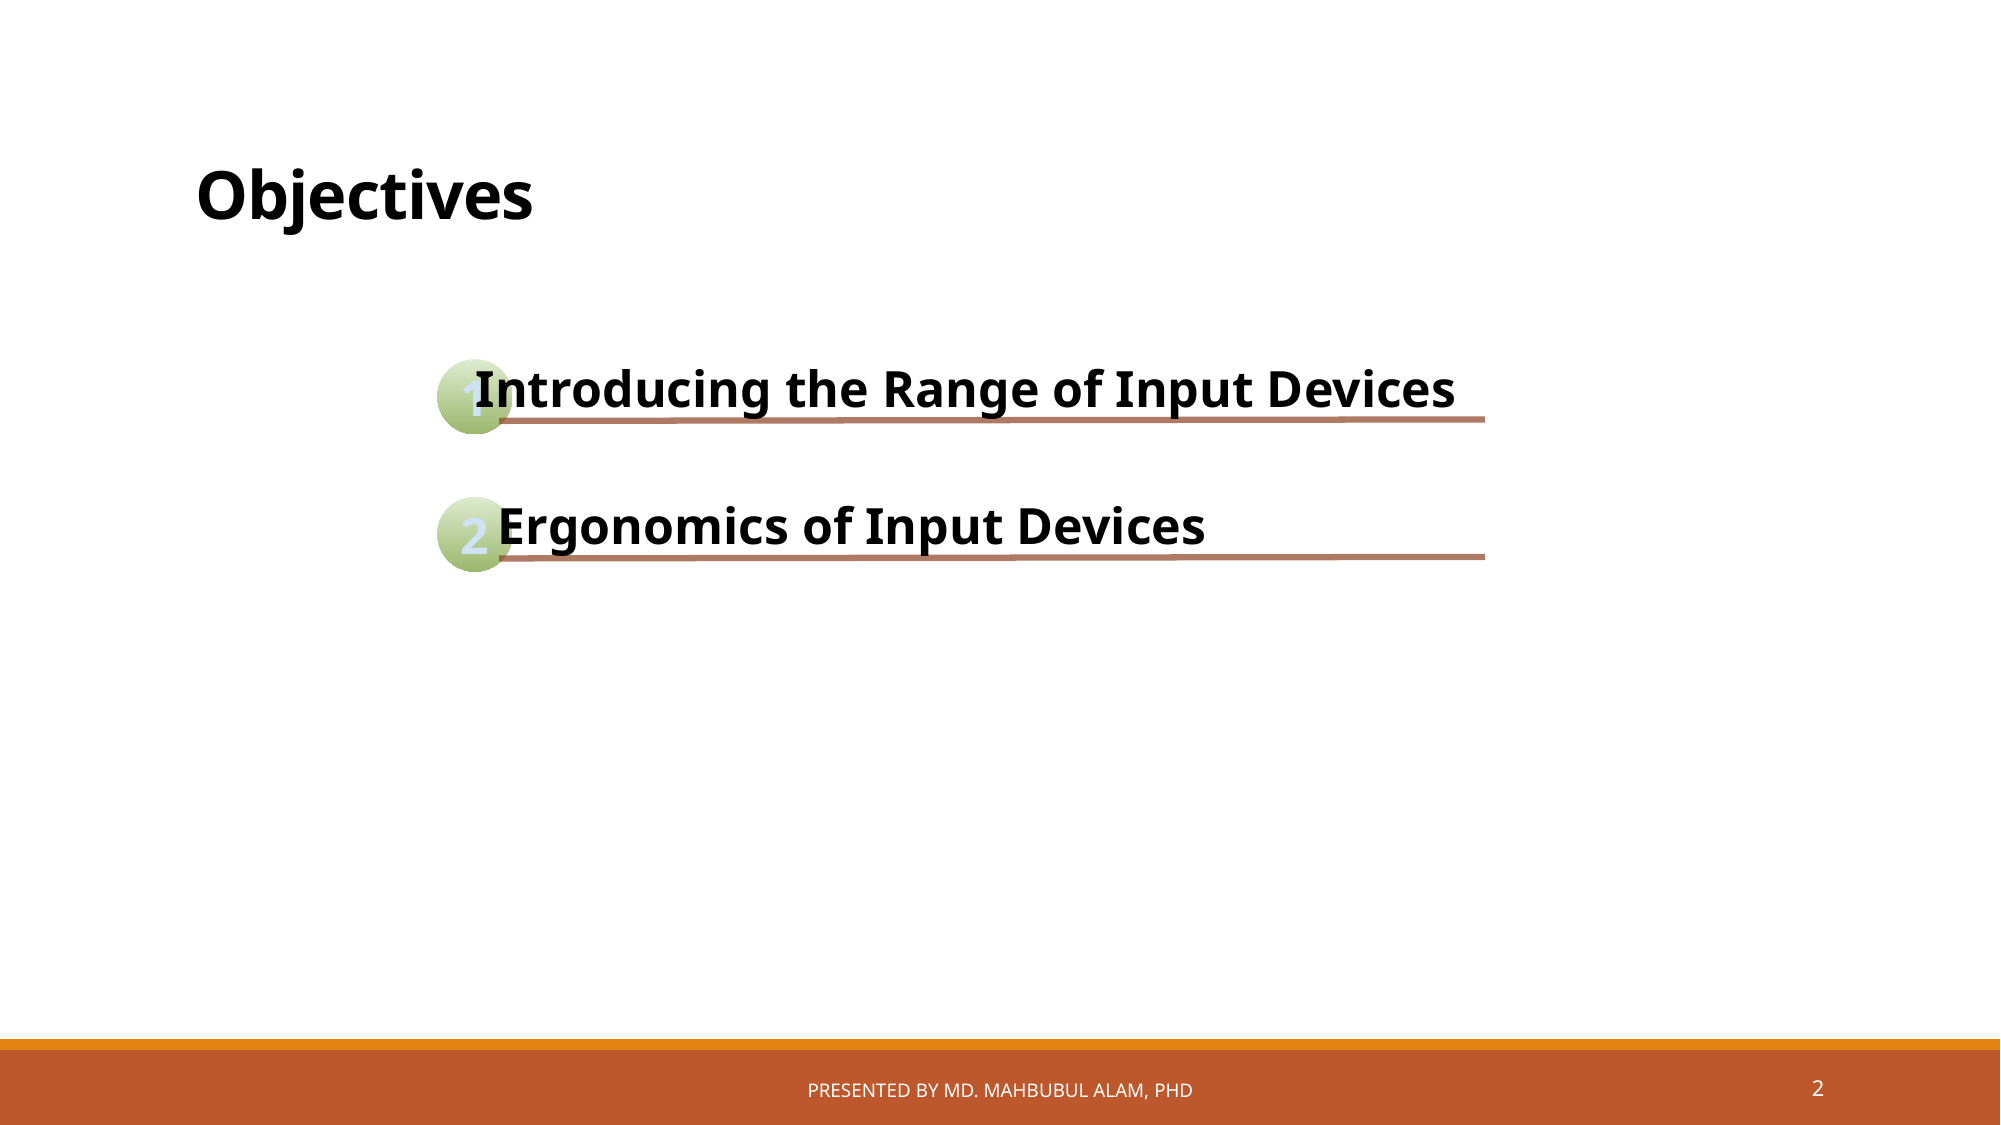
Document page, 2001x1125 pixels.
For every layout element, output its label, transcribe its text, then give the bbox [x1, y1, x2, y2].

title Objectives [180, 125, 1830, 241]
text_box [436, 486, 1486, 573]
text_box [436, 349, 1486, 435]
footer Presented by Md. Mahbubul Alam, PhD [604, 1059, 1396, 1120]
slide_number 2 [1624, 1059, 1840, 1120]
